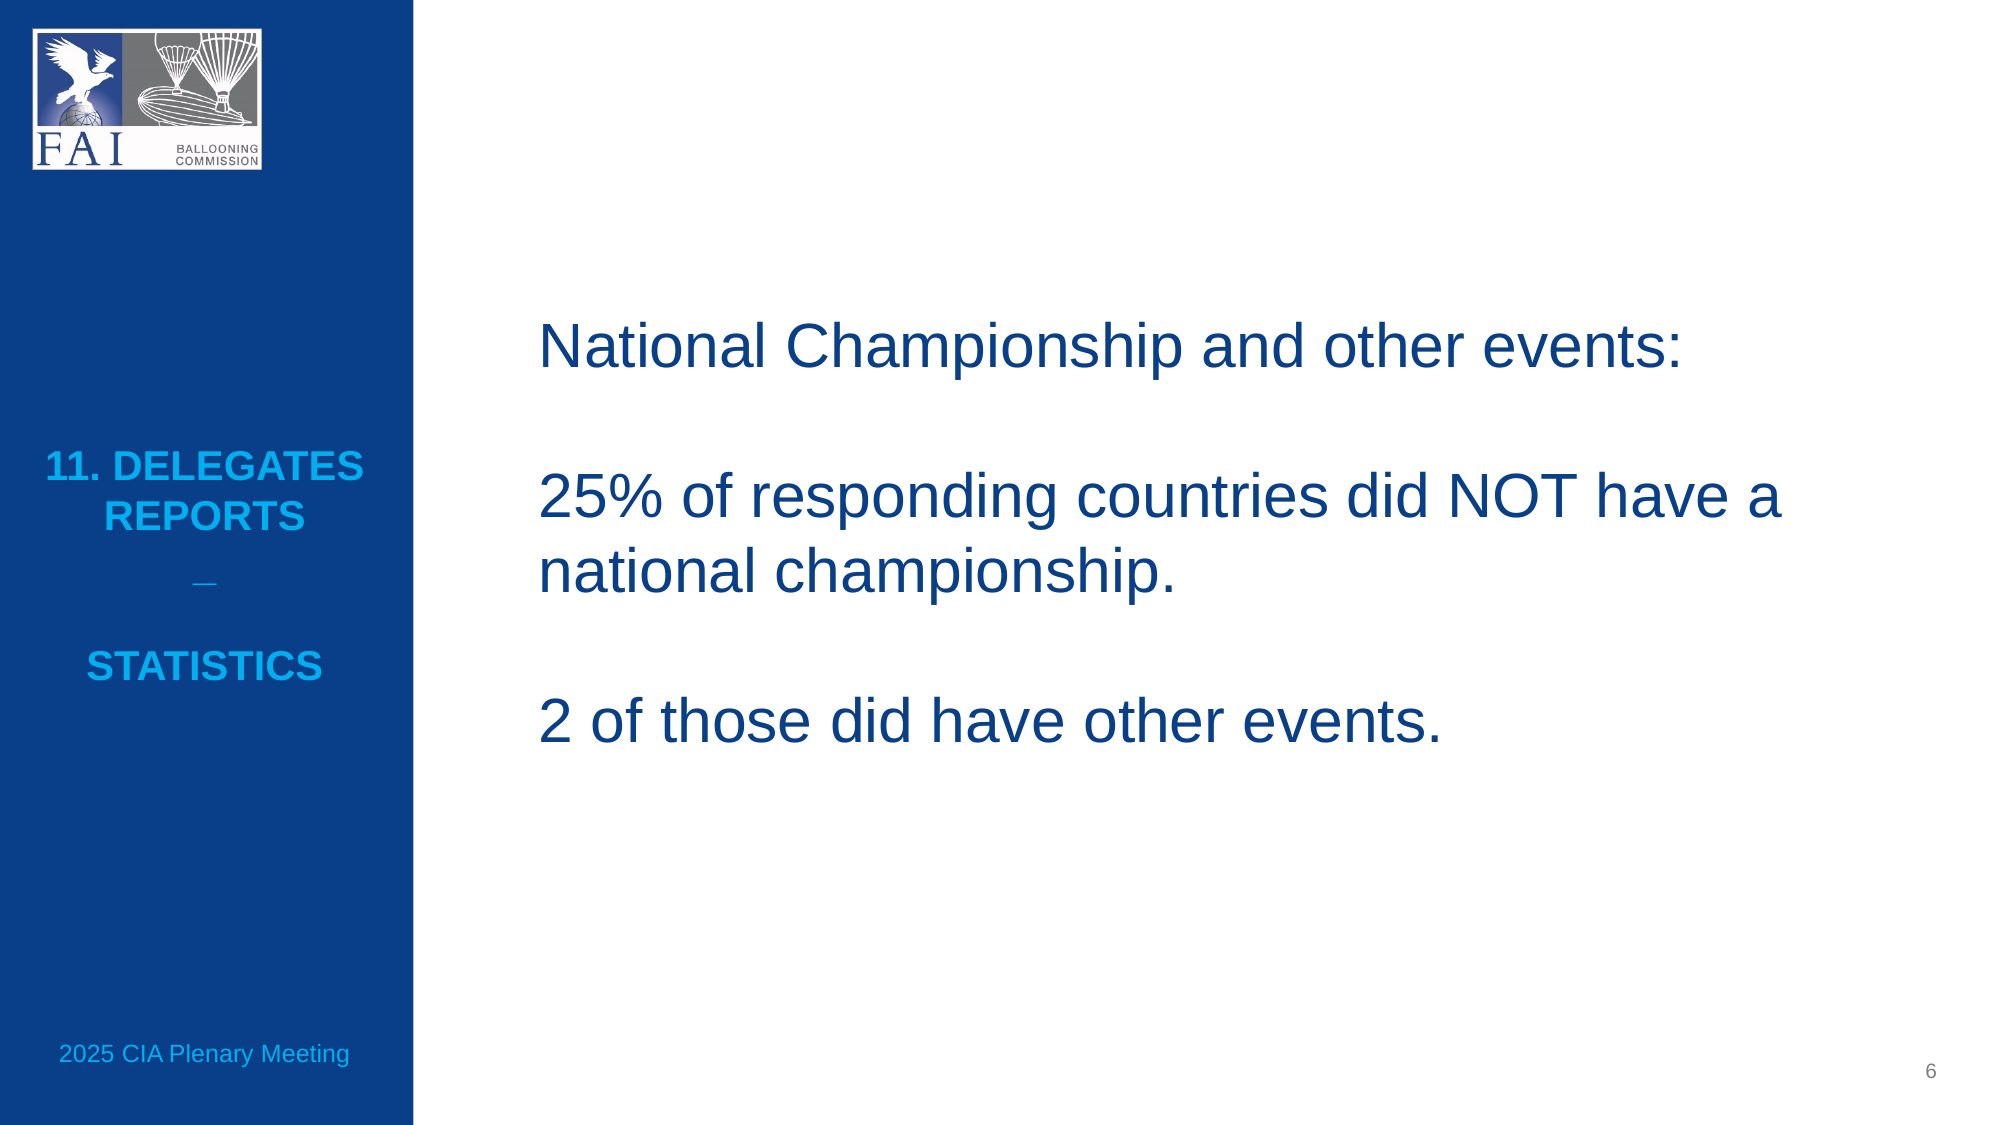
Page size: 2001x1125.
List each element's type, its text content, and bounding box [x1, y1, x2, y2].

list National Championship and other events: 25% of responding countries did NOT have a national championship. 2 of those did have other events. [524, 297, 1893, 623]
picture [32, 28, 262, 170]
list 11. Delegates reports _ Statistics [9, 253, 400, 874]
